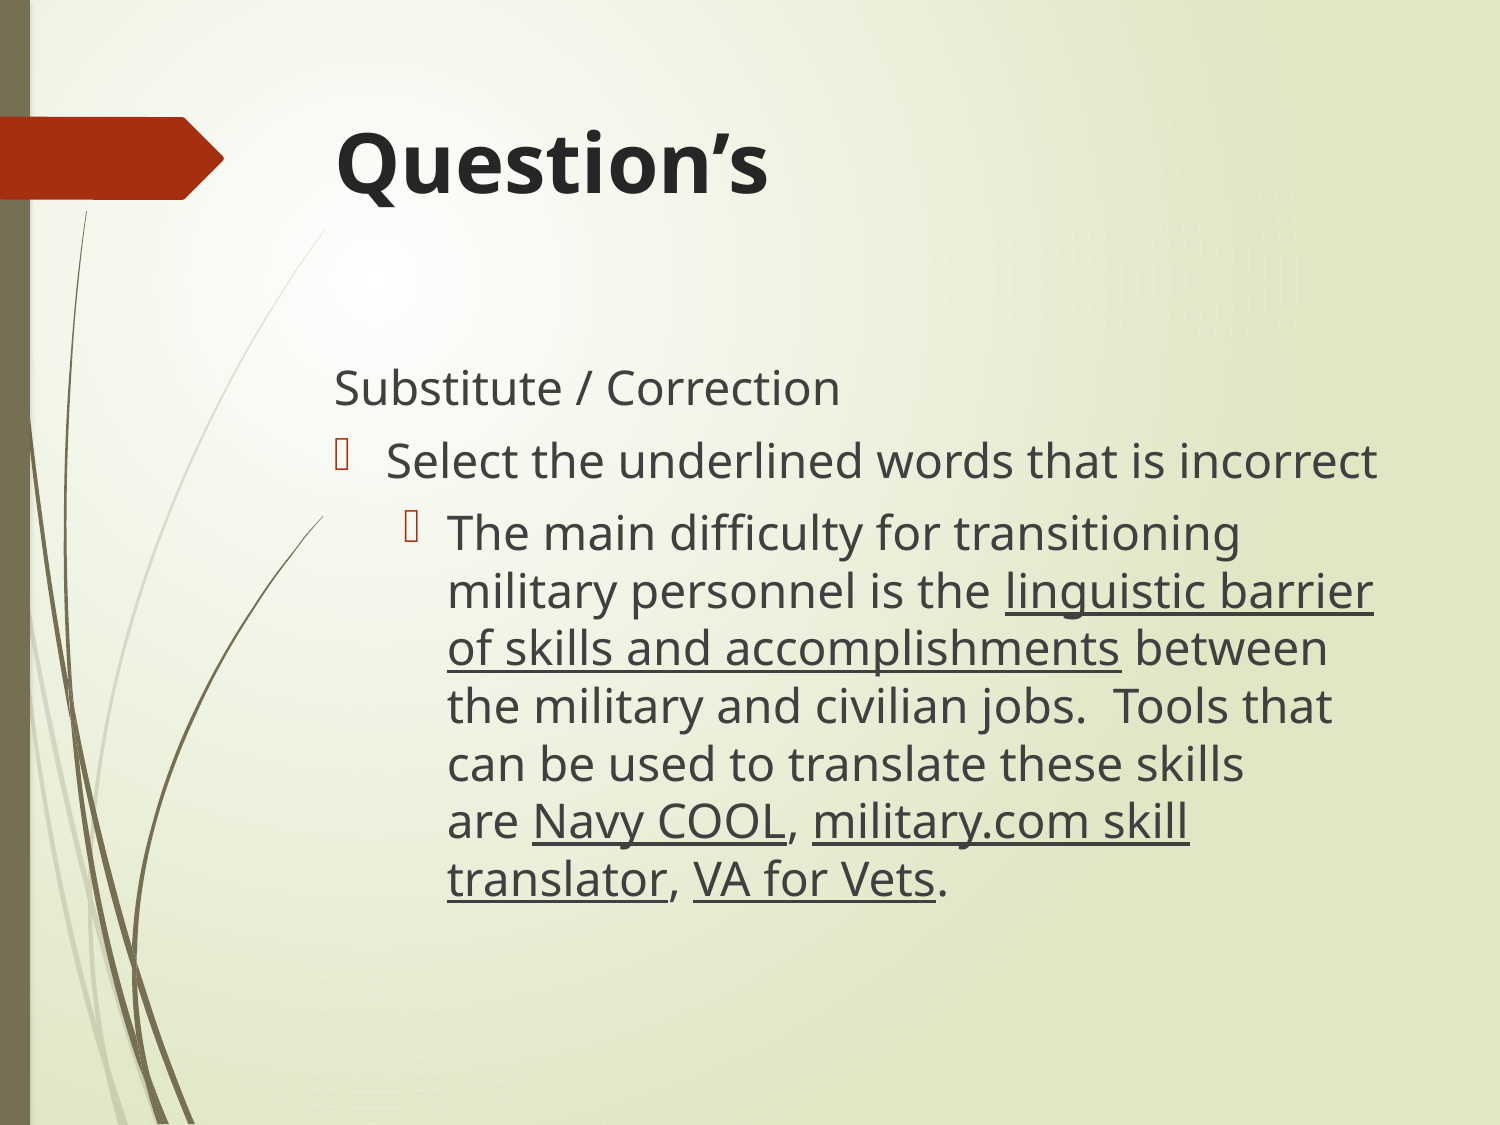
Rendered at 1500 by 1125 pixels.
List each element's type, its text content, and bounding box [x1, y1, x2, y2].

list Substitute / Correction Select the underlined words that is incorrect The main difficulty for transitioning military personnel is the linguistic barrier of skills and accomplishments between the military and civilian jobs. Tools that can be used to translate these skills are Navy COOL, military.com skill translator, VA for Vets. [318, 350, 1400, 970]
title Question’s [319, 102, 1400, 313]
